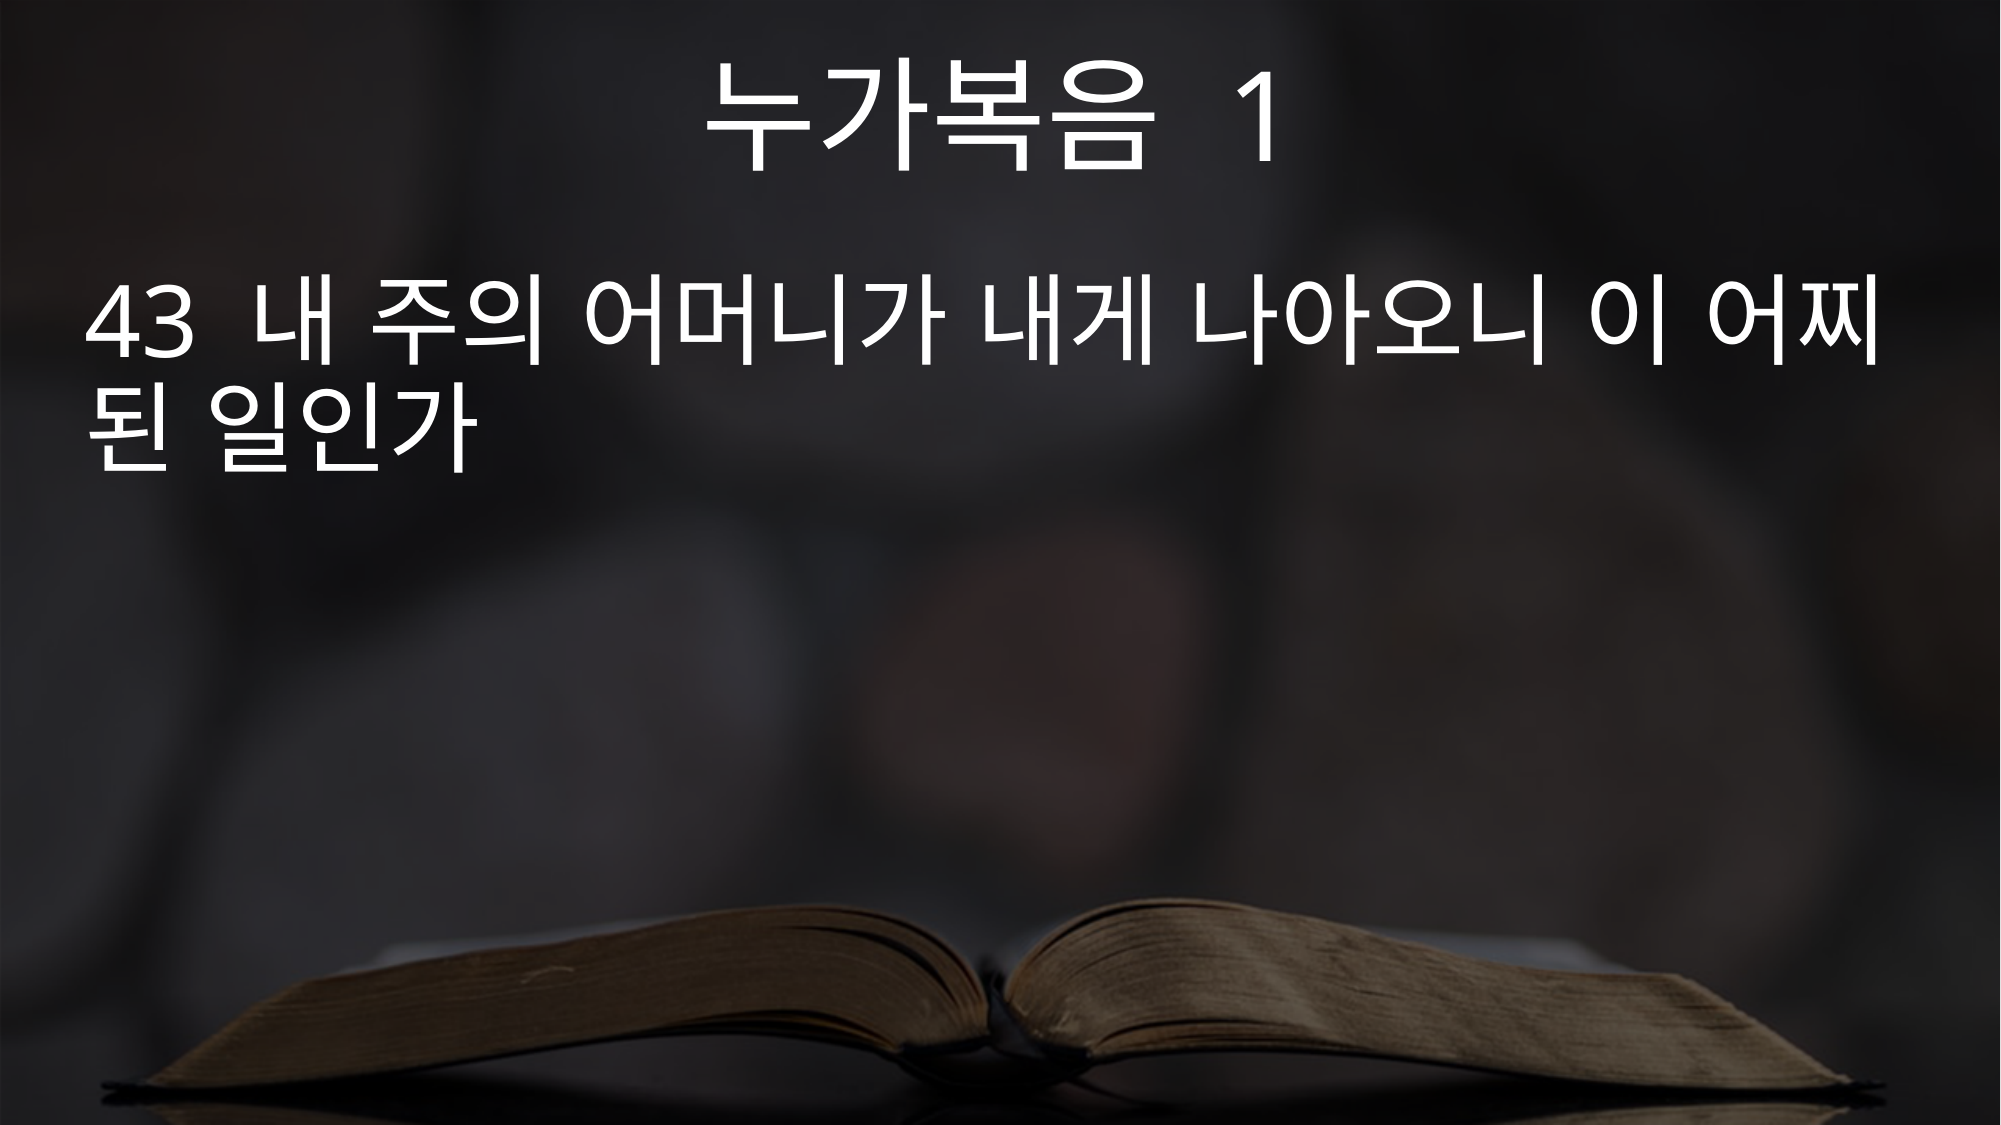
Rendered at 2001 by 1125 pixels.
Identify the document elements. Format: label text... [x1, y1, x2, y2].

list 43 내 주의 어머니가 내게 나아오니 이 어찌 된 일인가 [69, 263, 1953, 423]
footer 누가복음 1 [0, 32, 2000, 192]
picture [0, 0, 2001, 1125]
